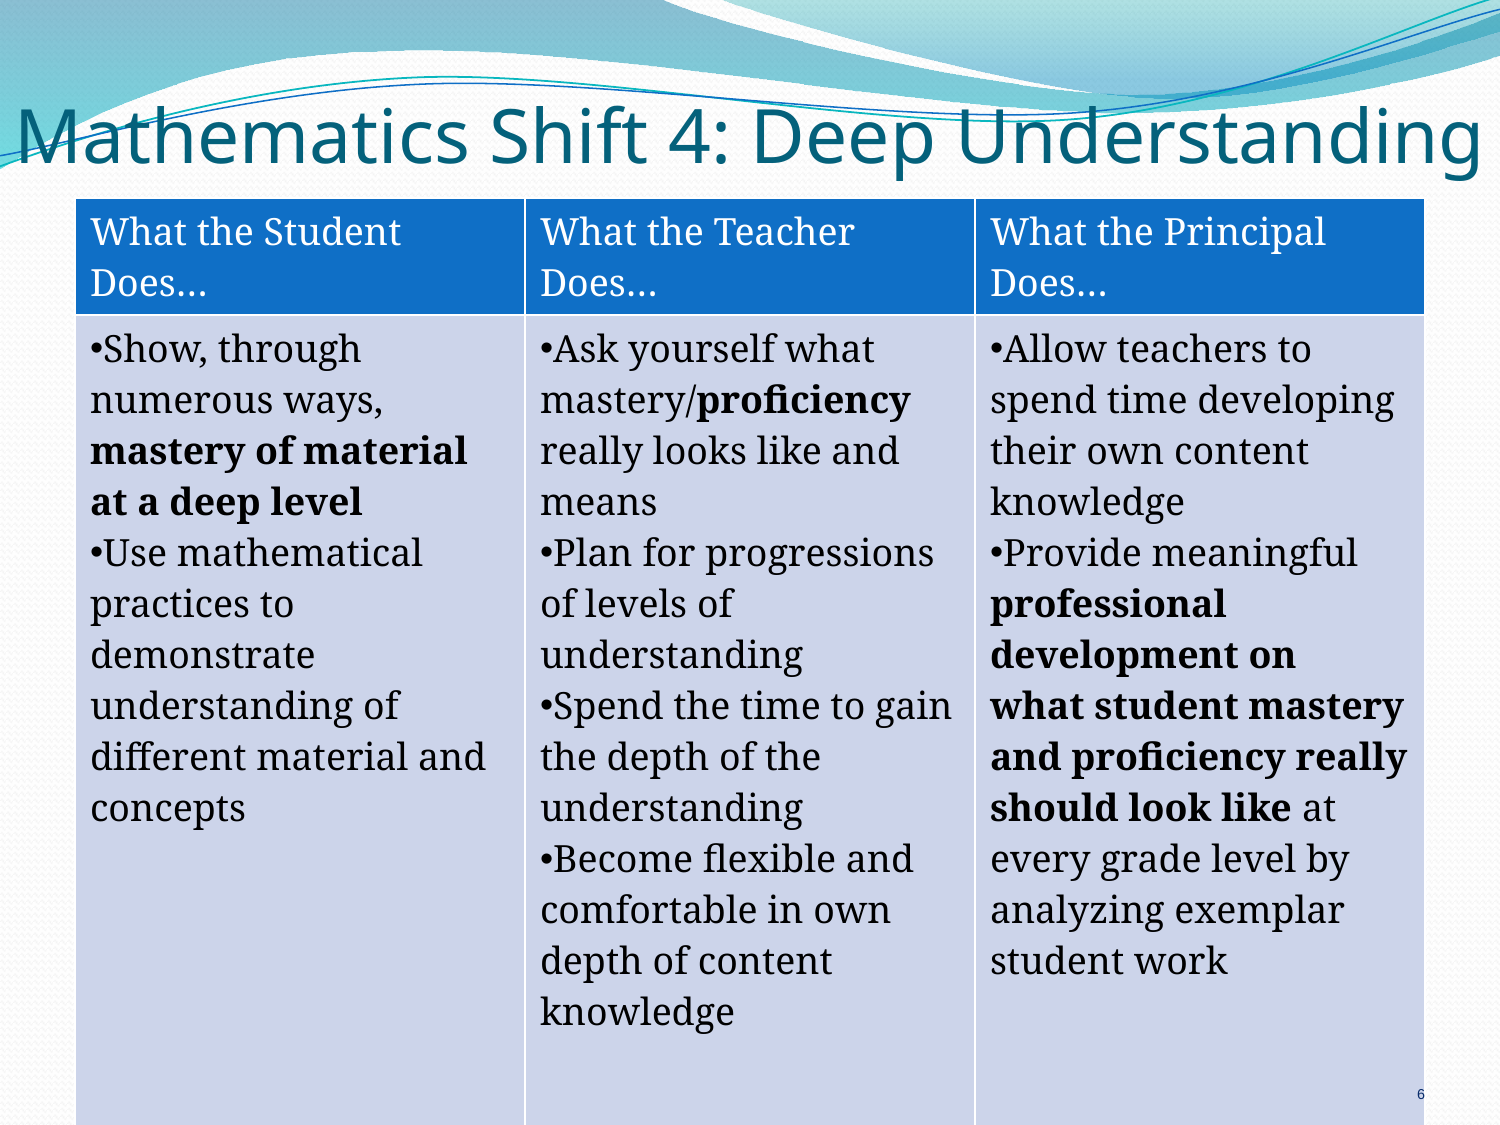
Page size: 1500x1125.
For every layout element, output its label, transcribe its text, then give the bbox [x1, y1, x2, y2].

table_header What the Teacher Does… [526, 199, 974, 314]
table_header What the Student Does… [76, 199, 524, 314]
table_header What the Principal Does… [976, 199, 1424, 314]
title Mathematics Shift 4: Deep Understanding [0, 24, 1500, 179]
table_cell Allow teachers to spend time developing their own content knowledge Provide meaningful professional development on what student mastery and proficiency really should look like at every grade level by analyzing exemplar student work [976, 316, 1424, 1125]
slide_number 6 [1299, 1042, 1425, 1103]
table_cell Show, through numerous ways, mastery of material at a deep level Use mathematical practices to demonstrate understanding of different material and concepts [76, 316, 524, 1125]
table_cell Ask yourself what mastery/proficiency really looks like and means Plan for progressions of levels of understanding Spend the time to gain the depth of the understanding Become flexible and comfortable in own depth of content knowledge [526, 316, 974, 1125]
